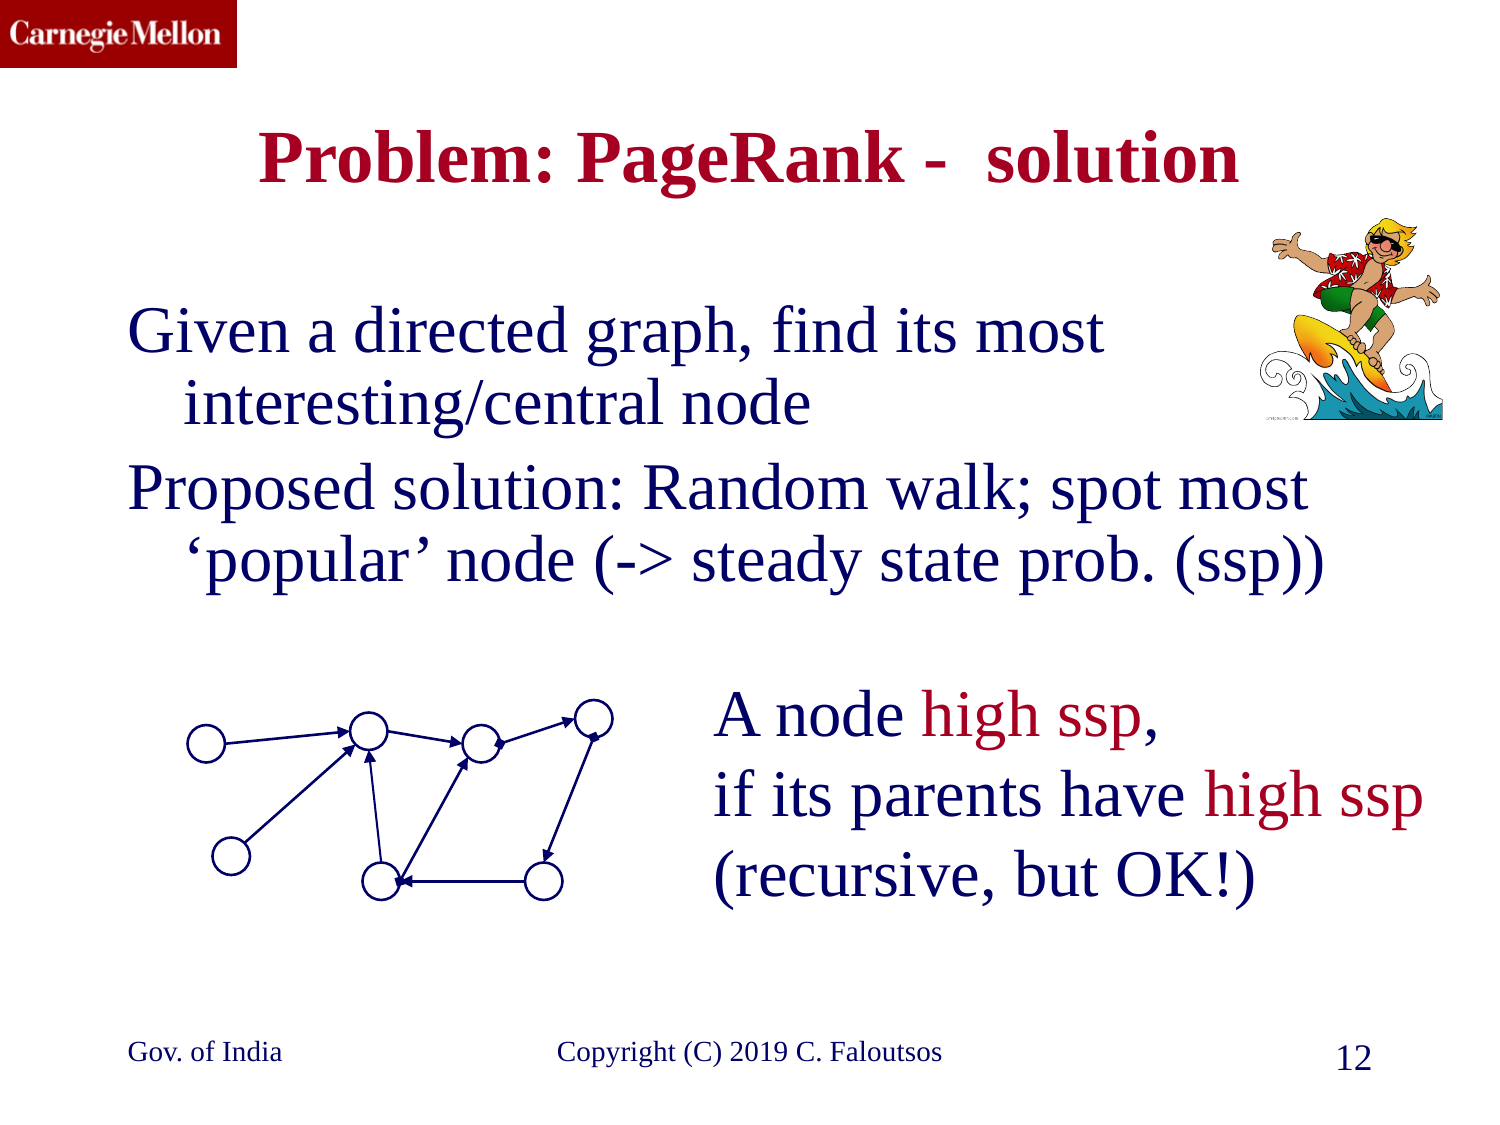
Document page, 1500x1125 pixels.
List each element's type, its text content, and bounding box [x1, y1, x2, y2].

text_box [388, 730, 462, 744]
text_box [463, 725, 499, 763]
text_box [500, 718, 574, 744]
picture [1256, 212, 1449, 425]
picture [0, 0, 237, 68]
text_box [525, 863, 563, 901]
text_box [362, 862, 399, 901]
text_box [187, 725, 224, 763]
text_box [212, 837, 250, 876]
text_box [226, 730, 349, 744]
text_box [543, 737, 595, 863]
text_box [368, 751, 382, 862]
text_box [401, 758, 469, 880]
text_box A node high ssp, if its parents have high ssp (recursive, but OK!) [698, 661, 1445, 917]
text_box [400, 883, 519, 890]
list Given a directed graph, find its most interesting/central node Proposed solution: Random walk; spot most ‘popular’ node (-> steady state prob. (ssp)) [112, 287, 1388, 963]
slide_number Gov. of India [112, 1024, 426, 1101]
title Problem: PageRank - solution [112, 99, 1388, 213]
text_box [244, 745, 356, 842]
text_box [350, 712, 388, 750]
text_box [575, 699, 613, 737]
footer Copyright (C) 2019 C. Faloutsos [512, 1024, 988, 1101]
slide_number 12 [1074, 1024, 1388, 1101]
